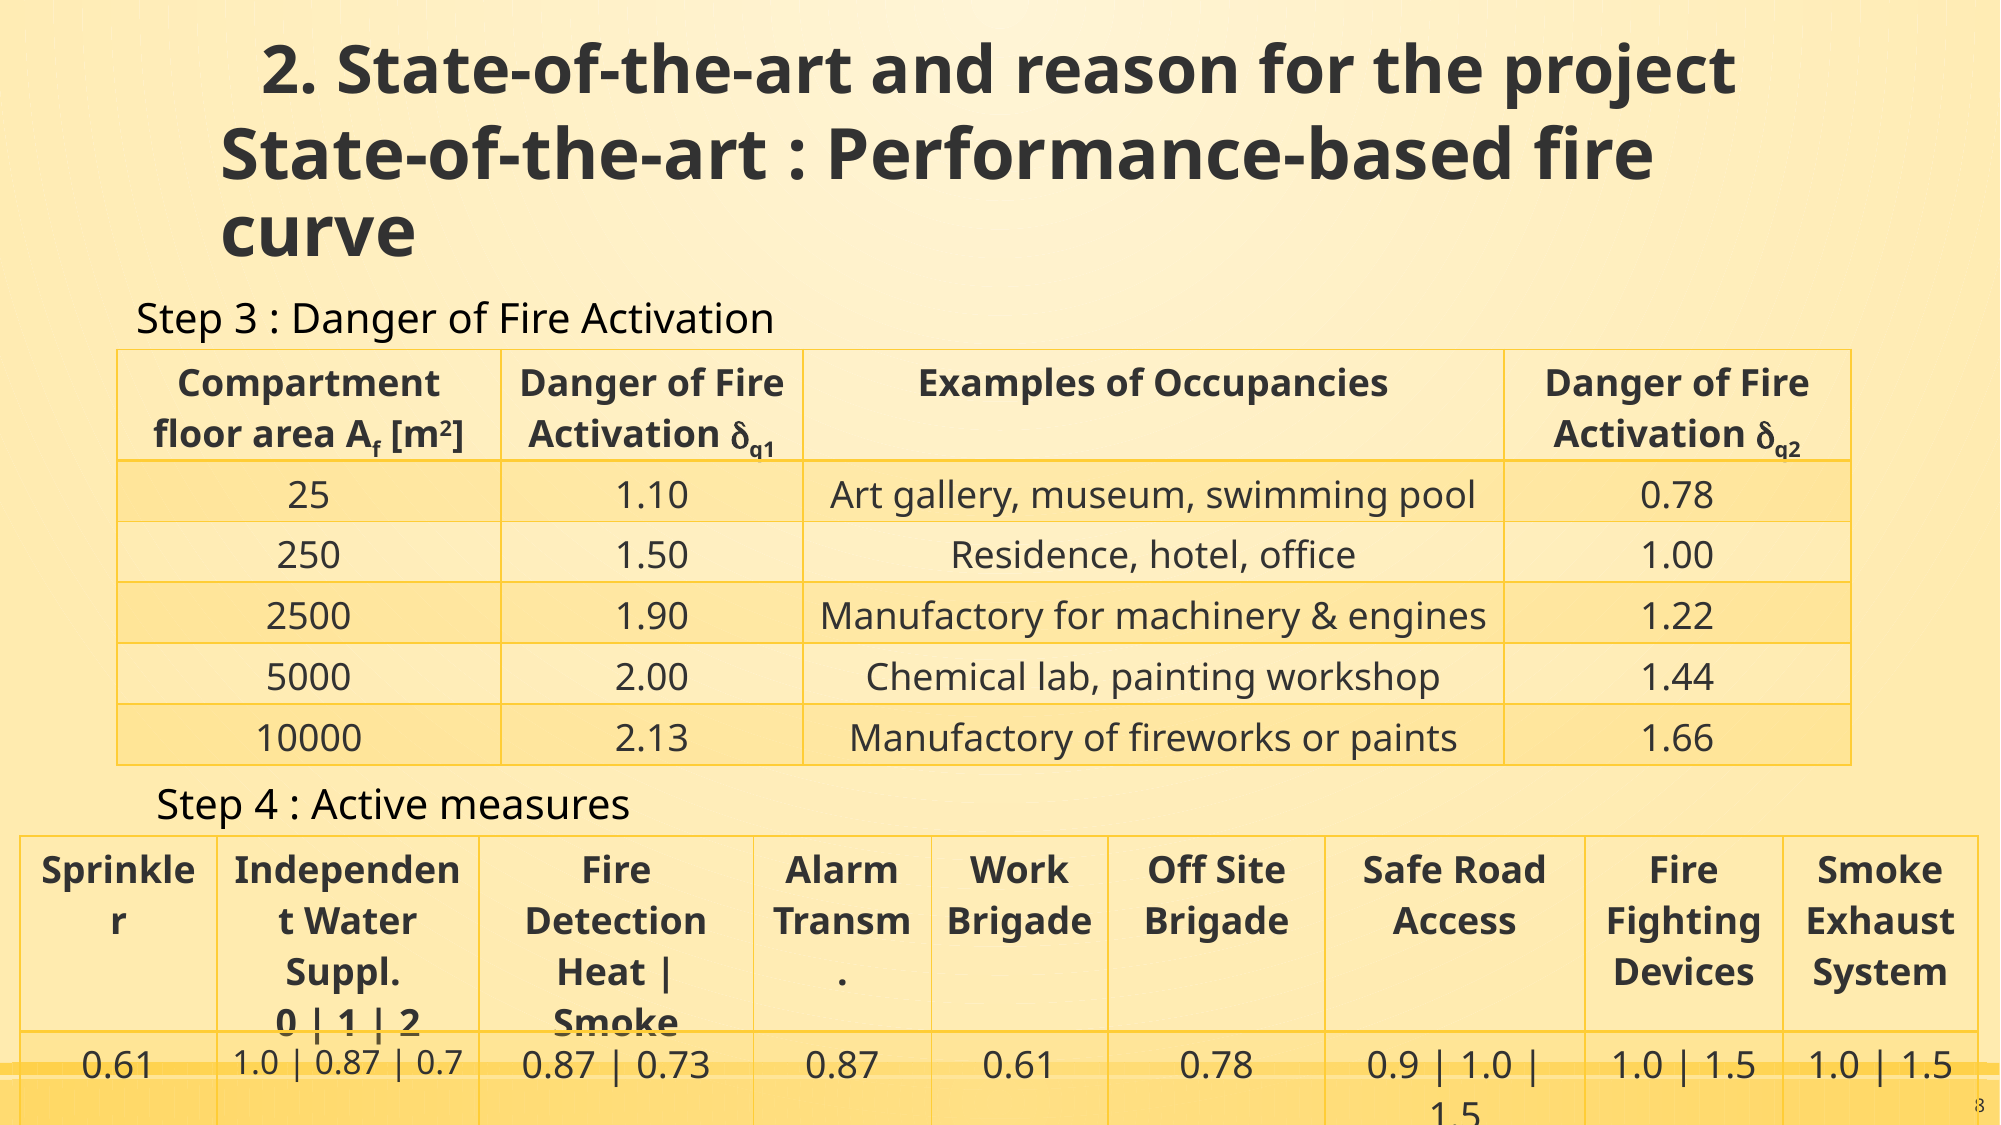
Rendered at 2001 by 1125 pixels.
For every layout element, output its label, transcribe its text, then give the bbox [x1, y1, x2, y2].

table_cell Manufactory for machinery & engines [804, 583, 1503, 642]
table_cell 0.78 [1505, 462, 1850, 521]
table_cell Art gallery, museum, swimming pool [804, 462, 1503, 521]
table_cell 0.87 [754, 1033, 931, 1125]
table_cell 2.13 [502, 705, 802, 764]
table_header Smoke Exhaust System [1784, 837, 1977, 1030]
text_box Step 4 : Active measures [112, 778, 675, 829]
table_cell 25 [118, 462, 500, 521]
table_cell 0.9 | 1.0 |1.5 [1326, 1033, 1584, 1125]
table_header Compartment floor area Af [m2] [118, 350, 500, 459]
table_header Danger of Fire Activation dq1 [502, 350, 802, 459]
table_cell 2.00 [502, 644, 802, 703]
table_cell 0.78 [1109, 1033, 1324, 1125]
table_cell 5000 [118, 644, 500, 703]
table_header Fire Detection Heat | Smoke [480, 837, 753, 1030]
text_box Step 3 : Danger of Fire Activation [112, 291, 799, 342]
table_header Off Site Brigade [1109, 837, 1324, 1030]
table_cell 0.87 | 0.73 [480, 1033, 753, 1125]
table_cell 1.0 | 1.5 [1784, 1033, 1977, 1125]
table_header Fire Fighting Devices [1586, 837, 1782, 1030]
table_header Safe Road Access [1326, 837, 1584, 1030]
table_cell 1.00 [1505, 522, 1850, 581]
table_header Danger of Fire Activation dq2 [1505, 350, 1850, 459]
table_cell 1.66 [1505, 705, 1850, 764]
table_cell 250 [118, 522, 500, 581]
table_cell 1.22 [1505, 583, 1850, 642]
table_cell 1.0 | 1.5 [1586, 1033, 1782, 1125]
table_cell 1.0 | 0.87 | 0.7 [218, 1033, 478, 1125]
table_cell 1.44 [1505, 644, 1850, 703]
table_cell 10000 [118, 705, 500, 764]
table_header Work Brigade [932, 837, 1107, 1030]
table_cell 1.50 [502, 522, 802, 581]
table_cell 2500 [118, 583, 500, 642]
table_header Sprinkler [21, 837, 216, 1030]
table_header Examples of Occupancies [804, 350, 1503, 459]
table_cell Chemical lab, painting workshop [804, 644, 1503, 703]
table_header Alarm Transm. [754, 837, 931, 1030]
title State-of-the-art : Performance-based fire curve [205, 116, 1803, 279]
table_cell 0.61 [21, 1033, 216, 1125]
table_header Independent Water Suppl. 0 | 1 | 2 [218, 837, 478, 1030]
table_cell 0.61 [932, 1033, 1107, 1125]
table_cell Residence, hotel, office [804, 522, 1503, 581]
table_cell 1.10 [502, 462, 802, 521]
table_cell Manufactory of fireworks or paints [804, 705, 1503, 764]
text_box 2. State-of-the-art and reason for the project [0, 18, 2000, 116]
table_cell 1.90 [502, 583, 802, 642]
